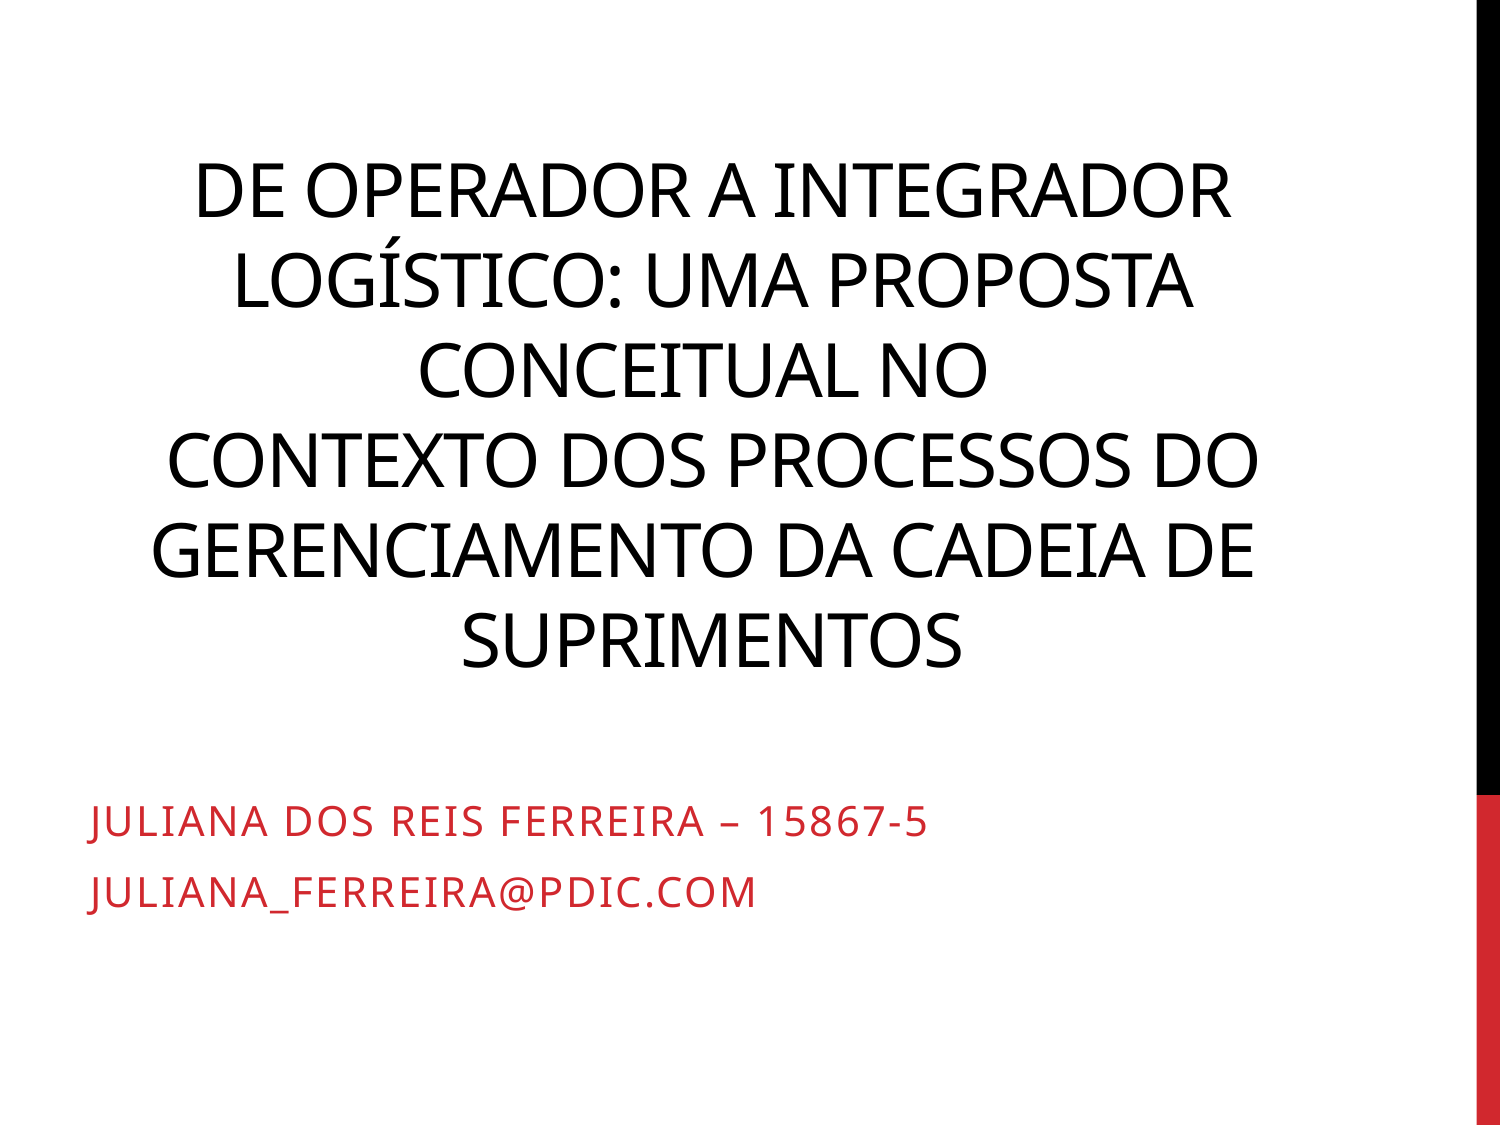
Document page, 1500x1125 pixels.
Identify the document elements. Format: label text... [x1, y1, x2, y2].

title DE OPERADOR A INTEGRADOR LOGÍSTICO: UMA PROPOSTA CONCEITUAL NO CONTEXTO DOS PROCESSOS DO GERENCIAMENTO DA CADEIA DE SUPRIMENTOS [75, 37, 1350, 788]
subtitle Juliana dos reis ferreira – 15867-5 Juliana_ferreira@pdic.com [75, 787, 1200, 938]
